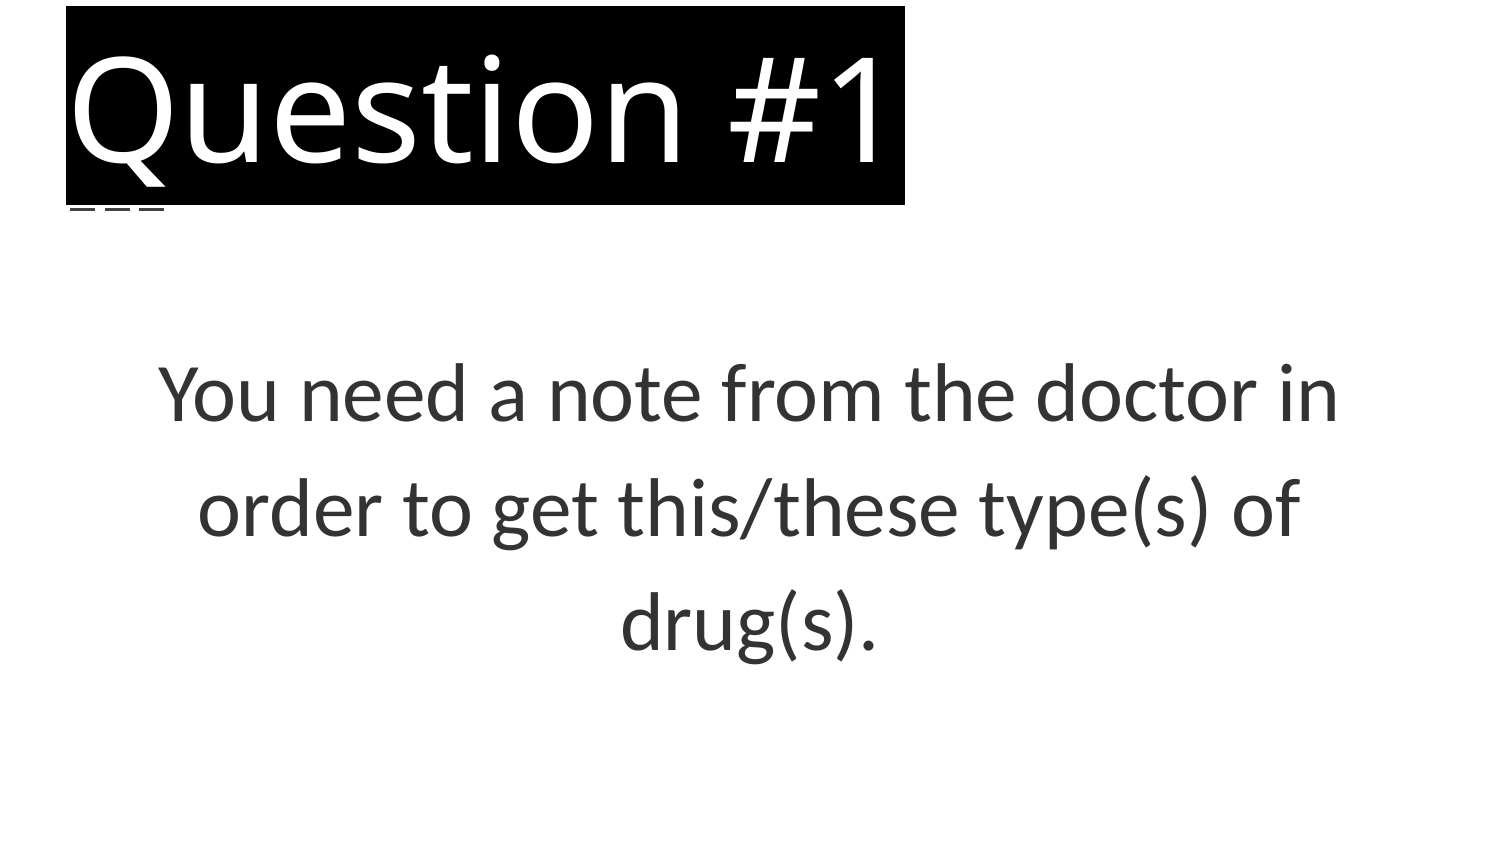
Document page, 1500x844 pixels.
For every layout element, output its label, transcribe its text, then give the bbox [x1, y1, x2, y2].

list You need a note from the doctor in order to get this/these type(s) of drug(s). [51, 240, 1449, 750]
title Question #1 [51, 86, 1449, 207]
